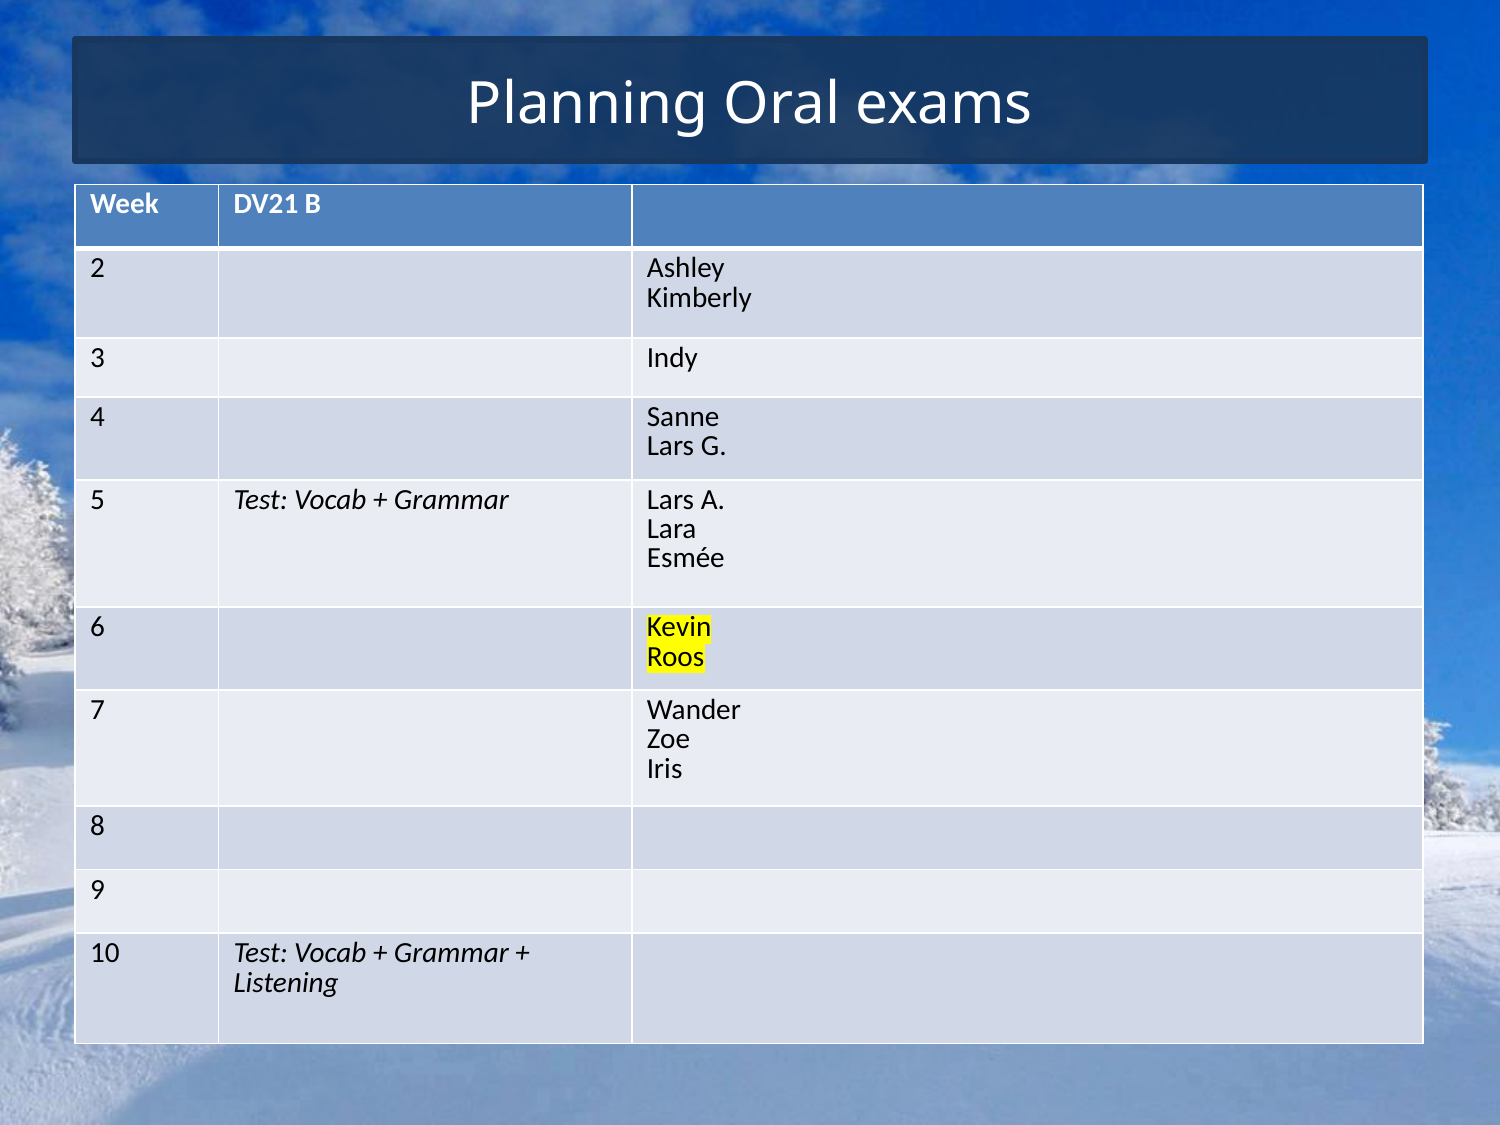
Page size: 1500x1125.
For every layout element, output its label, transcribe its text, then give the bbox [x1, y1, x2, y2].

picture [0, 0, 1500, 1125]
table_cell [219, 608, 631, 689]
table_cell 7 [76, 691, 218, 805]
table_cell [633, 807, 1422, 869]
table_cell Test: Vocab + Grammar [219, 481, 631, 606]
table_cell [219, 251, 631, 337]
table_header [633, 185, 1422, 246]
table_cell 8 [76, 807, 218, 869]
table_header DV21 B [219, 185, 631, 246]
title Planning Oral exams [72, 36, 1428, 164]
table_cell Wander Zoe Iris [633, 691, 1422, 805]
table_cell Lars A. Lara Esmée [633, 481, 1422, 606]
table_cell [219, 339, 631, 396]
table_cell Sanne Lars G. [633, 398, 1422, 479]
table_cell 9 [76, 870, 218, 932]
table_cell Ashley Kimberly [633, 251, 1422, 337]
table_cell [633, 870, 1422, 932]
table_cell 5 [76, 481, 218, 606]
table_cell 6 [76, 608, 218, 689]
table_cell Indy [633, 339, 1422, 396]
table_cell [219, 691, 631, 805]
table_cell Kevin Roos [633, 608, 1422, 689]
table_cell [219, 398, 631, 479]
table_cell [633, 934, 1422, 1043]
table_cell [219, 870, 631, 932]
table_cell 10 [76, 934, 218, 1043]
table_cell [219, 807, 631, 869]
table_cell Test: Vocab + Grammar + Listening [219, 934, 631, 1043]
table_cell 2 [76, 251, 218, 337]
table_cell 3 [76, 339, 218, 396]
table_header Week [76, 185, 218, 246]
table_cell 4 [76, 398, 218, 479]
